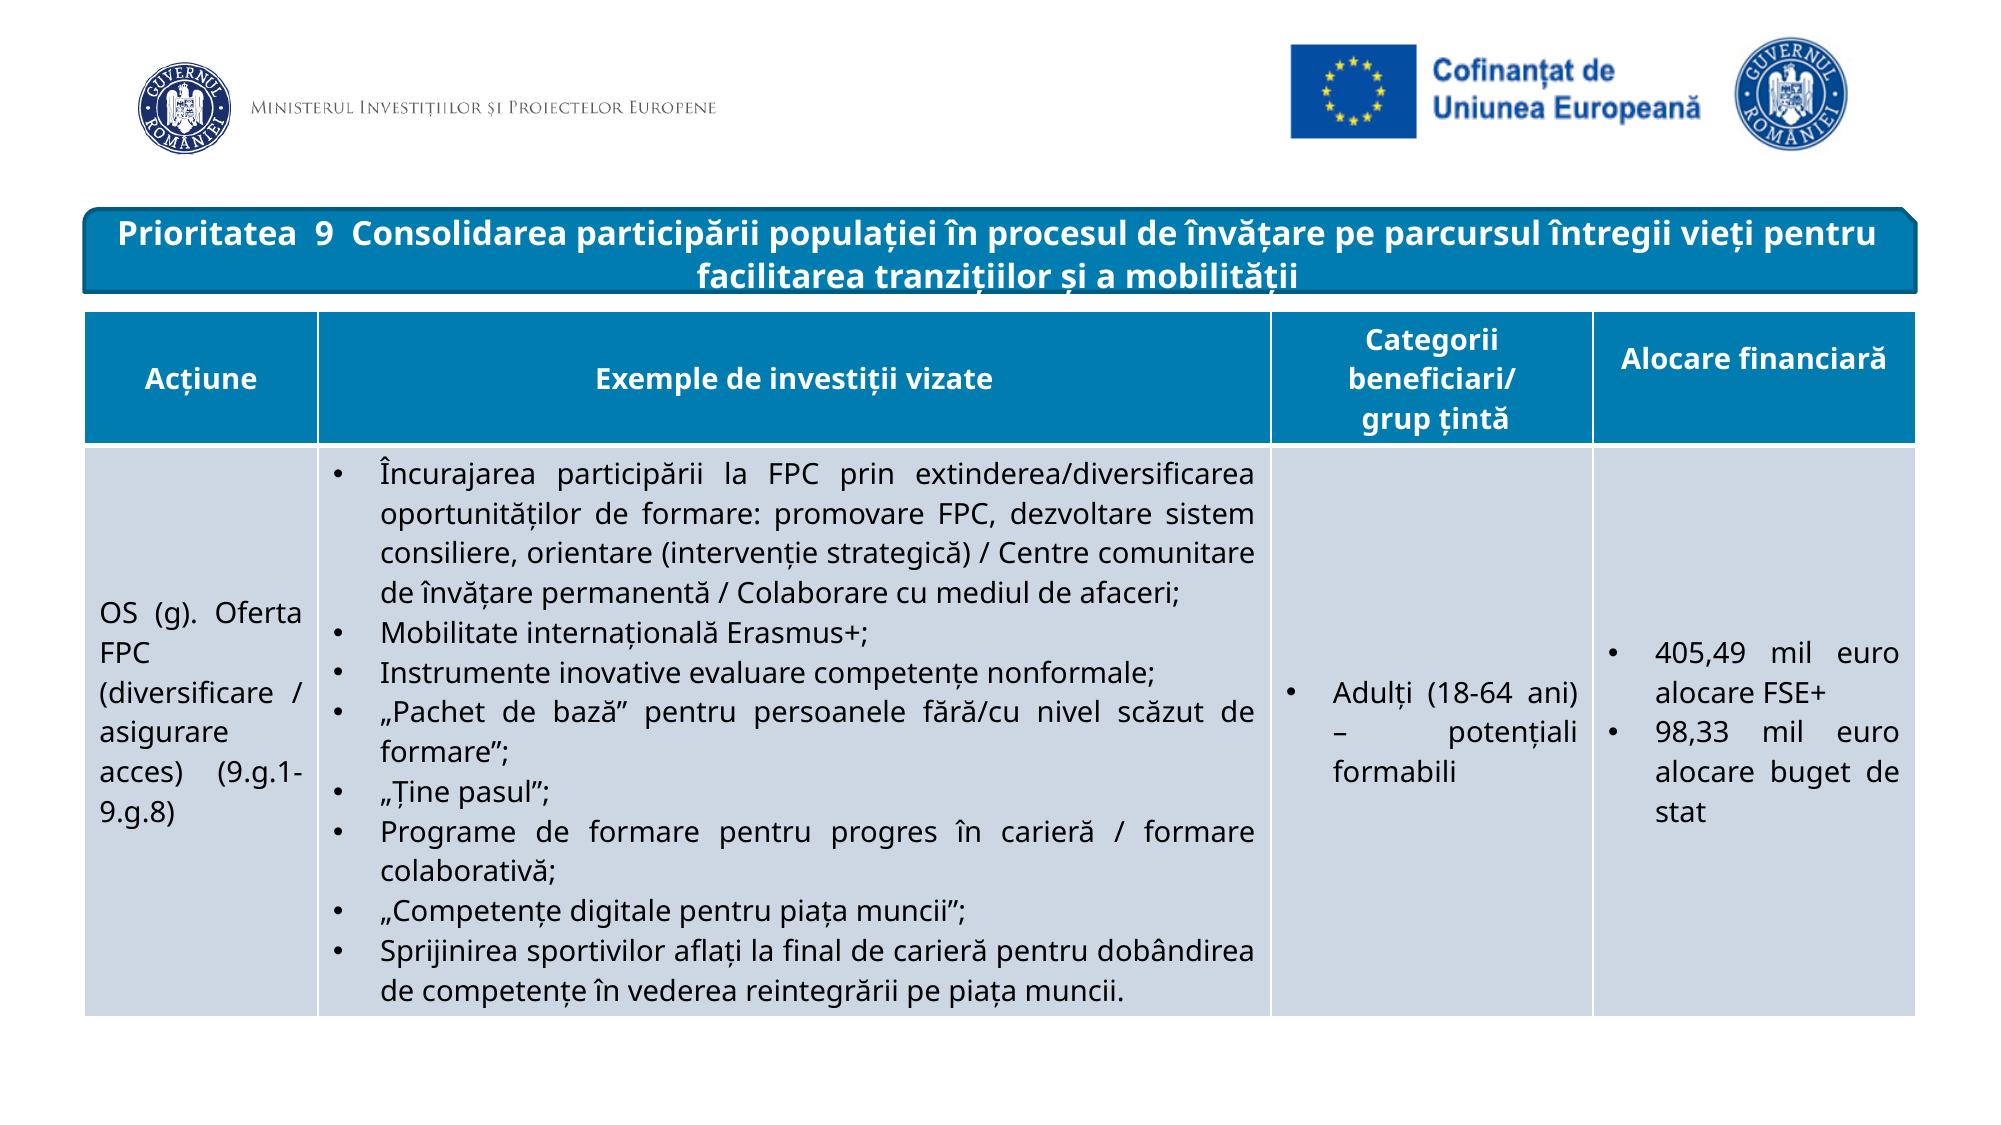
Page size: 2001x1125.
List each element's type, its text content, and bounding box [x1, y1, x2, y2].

table_cell Încurajarea participării la FPC prin extinderea/diversificarea oportunităților de formare: promovare FPC, dezvoltare sistem consiliere, orientare (intervenție strategică) / Centre comunitare de învățare permanentă / Colaborare cu mediul de afaceri; Mobilitate internațională Erasmus+; Instrumente inovative evaluare competențe nonformale; „Pachet de bază” pentru persoanele fără/cu nivel scăzut de formare”; „Ține pasul”; Programe de formare pentru progres în carieră / formare colaborativă; „Competențe digitale pentru piața muncii”; Sprijinirea sportivilor aflați la final de carieră pentru dobândirea de competențe în vederea reintegrării pe piața muncii. [319, 448, 1270, 1016]
table_header Categorii beneficiari/ grup țintă [1272, 312, 1592, 443]
picture [1250, 0, 1867, 199]
picture [133, 57, 814, 156]
table_header Alocare financiară [1594, 312, 1915, 443]
table_header Exemple de investiții vizate [319, 312, 1270, 443]
table_cell Adulți (18-64 ani) – potențiali formabili [1272, 448, 1592, 1016]
table_header Acțiune [85, 312, 317, 443]
table_cell 405,49 mil euro alocare FSE+ 98,33 mil euro alocare buget de stat [1594, 448, 1915, 1016]
table_cell OS (g). Oferta FPC (diversificare / asigurare acces) (9.g.1-9.g.8) [85, 448, 317, 1016]
text_box Prioritatea 9 Consolidarea participării populației în procesul de învățare pe parcursul întregii vieți pentru facilitarea tranzițiilor și a mobilității [82, 207, 1918, 294]
